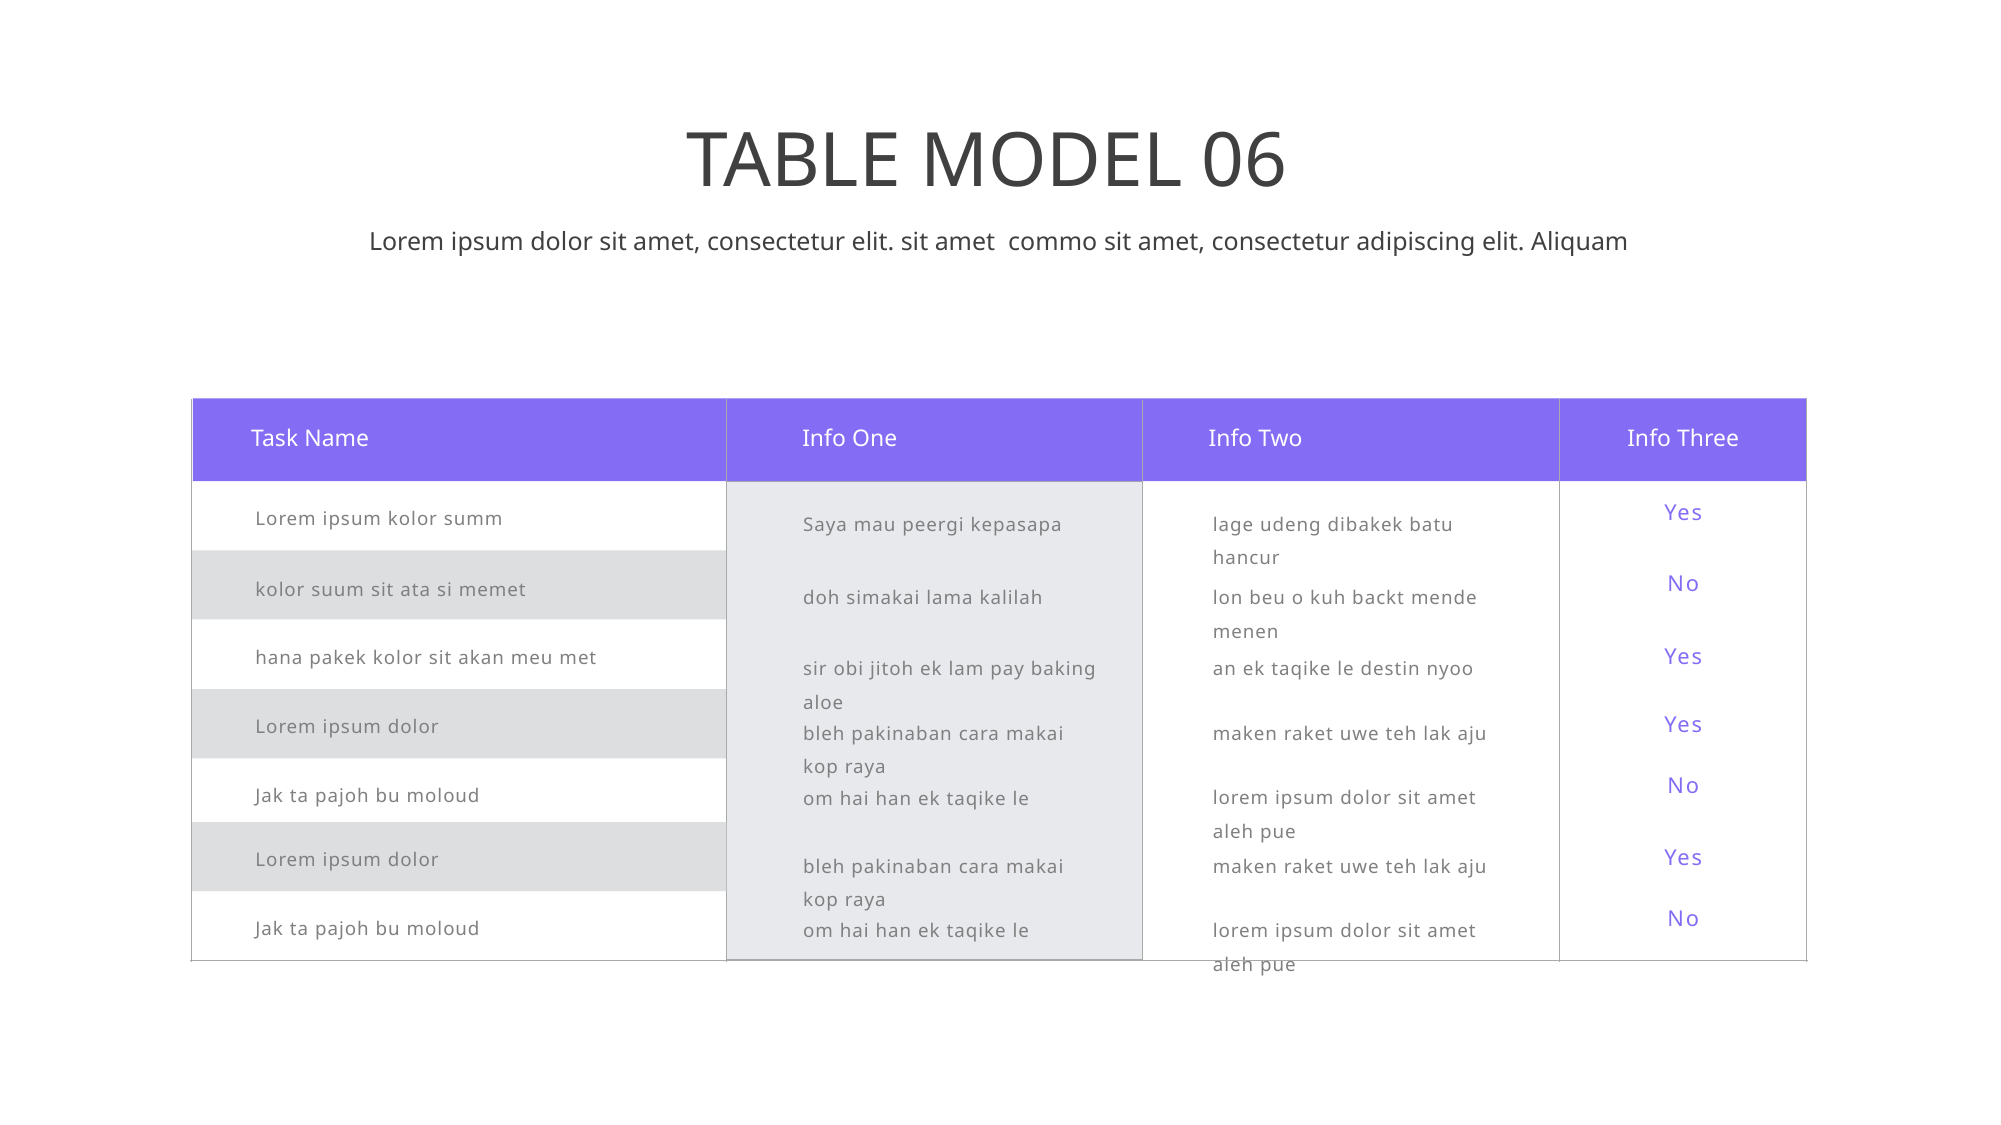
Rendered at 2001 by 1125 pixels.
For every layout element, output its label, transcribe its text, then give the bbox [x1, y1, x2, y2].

text_box lorem ipsum dolor sit amet aleh pue [1208, 961, 1512, 980]
text_box maken raket uwe teh lak aju [1208, 838, 1512, 881]
text_box Task Name [246, 419, 482, 456]
text_box lorem ipsum dolor sit amet aleh pue [1208, 770, 1512, 838]
text_box Lorem ipsum dolor sit amet, consectetur elit. sit amet commo sit amet, consectetur adipiscing elit. Aliquam [341, 202, 1659, 263]
text_box kolor suum sit ata si memet [251, 561, 605, 604]
text_box No [1611, 767, 1755, 802]
text_box om hai han ek taqike le [798, 770, 1102, 814]
text_box Info Three [1611, 419, 1755, 456]
text_box Yes [1611, 706, 1755, 741]
text_box Lorem ipsum kolor summ [251, 490, 605, 533]
text_box No [1611, 565, 1755, 601]
text_box an ek taqike le destin nyoo [1208, 641, 1512, 684]
text_box Lorem ipsum dolor [251, 832, 605, 875]
text_box sir obi jitoh ek lam pay baking aloe [798, 641, 1102, 706]
text_box Lorem ipsum dolor [251, 699, 605, 742]
text_box bleh pakinaban cara makai kop raya [798, 838, 1102, 903]
text_box No [1611, 900, 1755, 935]
text_box [727, 482, 1142, 960]
text_box [192, 822, 727, 892]
text_box lon beu o kuh backt mende menen [1208, 570, 1512, 641]
text_box TABLE MODEL 06 [506, 66, 1469, 202]
text_box lorem ipsum dolor sit amet aleh pue [1208, 903, 1512, 960]
text_box doh simakai lama kalilah [798, 570, 1102, 613]
text_box [192, 550, 726, 620]
text_box [192, 689, 726, 759]
text_box hana pakek kolor sit akan meu met [251, 630, 605, 673]
text_box Yes [1611, 494, 1755, 530]
text_box maken raket uwe teh lak aju [1208, 706, 1512, 749]
text_box Yes [1611, 638, 1755, 674]
text_box Info Two [1204, 419, 1439, 456]
text_box lage udeng dibakek batu hancur [1208, 496, 1512, 570]
text_box Jak ta pajoh bu moloud [251, 901, 605, 944]
text_box Jak ta pajoh bu moloud [251, 768, 605, 811]
text_box bleh pakinaban cara makai kop raya [798, 706, 1102, 770]
text_box [192, 398, 1806, 482]
text_box Info One [798, 419, 1033, 456]
text_box om hai han ek taqike le [798, 903, 1102, 946]
text_box Yes [1611, 839, 1755, 874]
text_box Saya mau peergi kepasapa [798, 496, 1102, 539]
